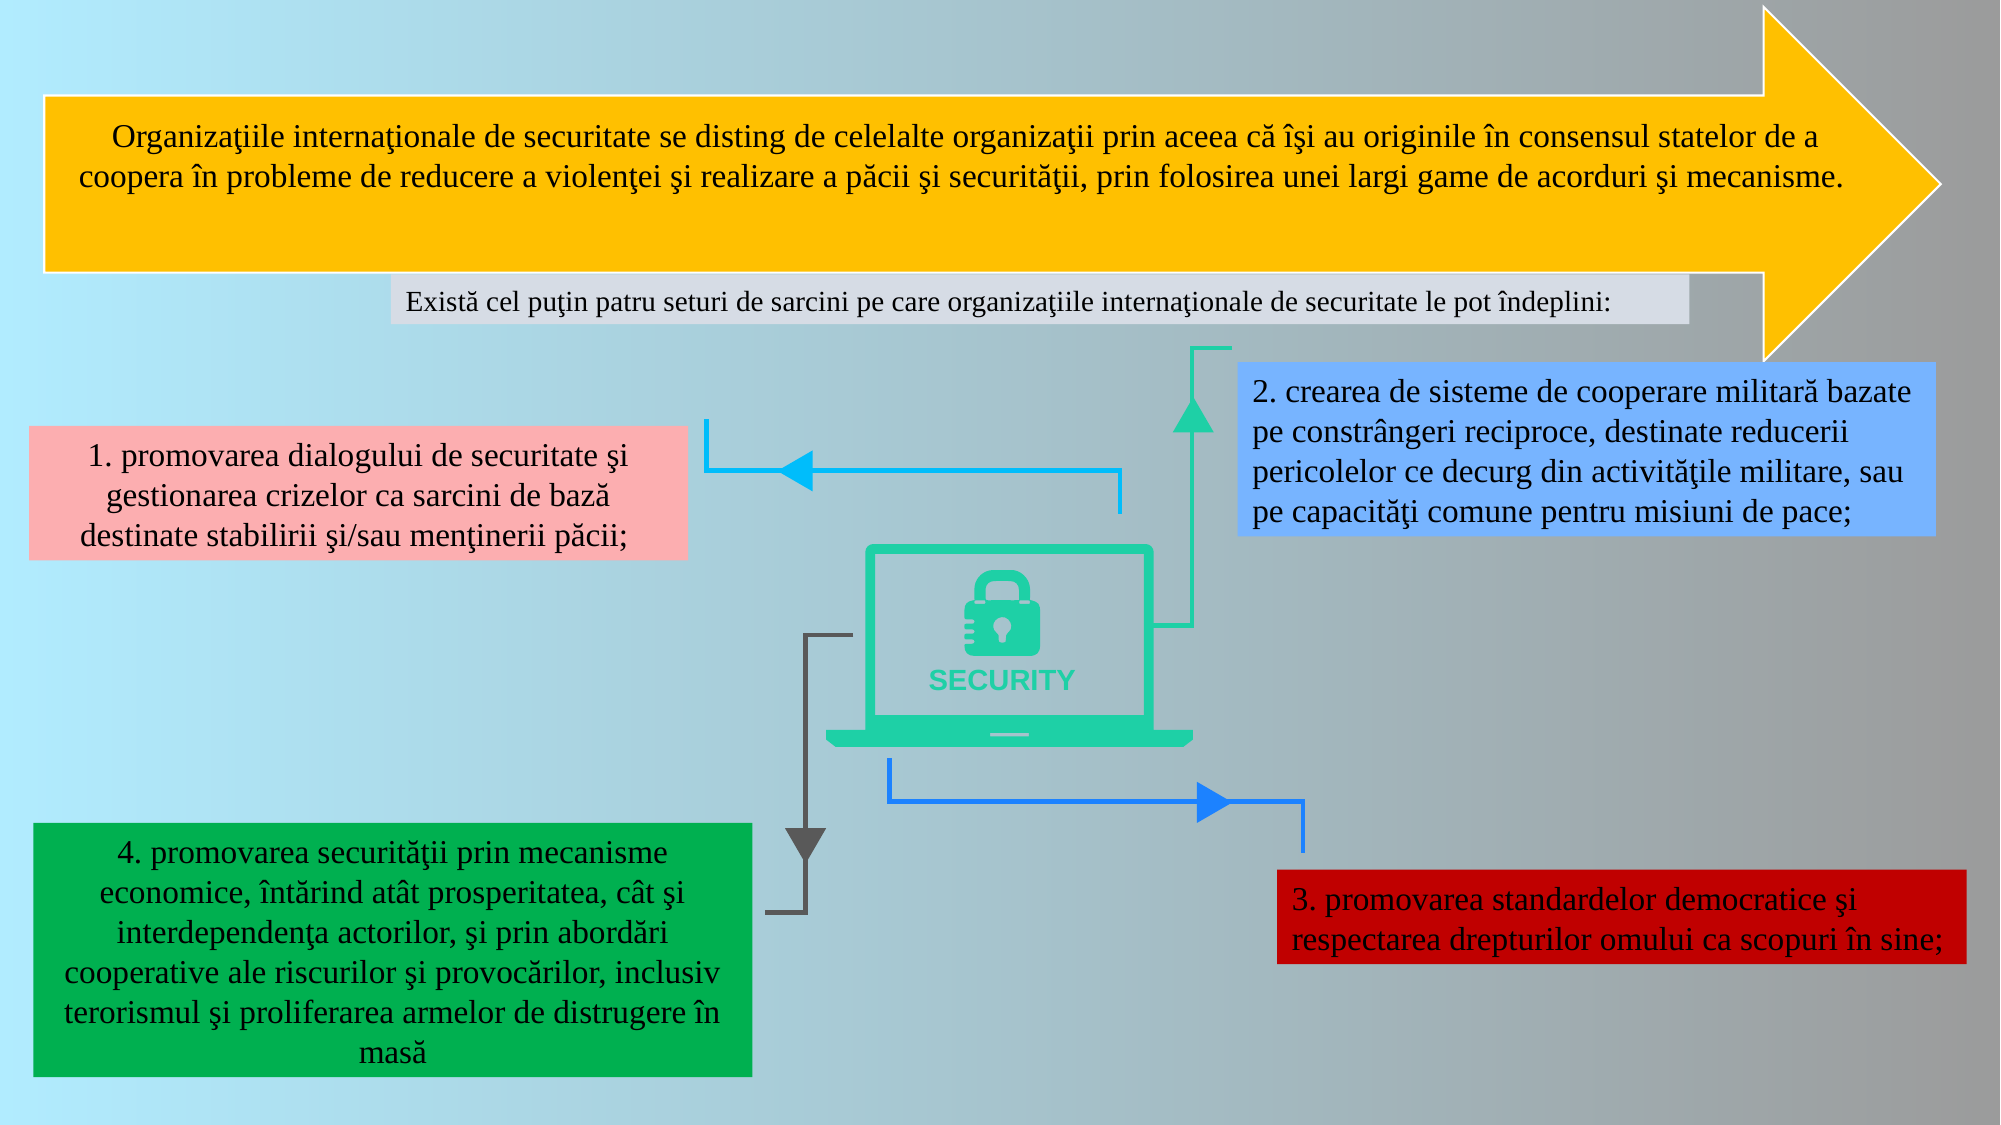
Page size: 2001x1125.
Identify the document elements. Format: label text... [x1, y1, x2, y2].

text_box [854, 542, 1194, 748]
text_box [1143, 369, 1233, 626]
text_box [764, 635, 854, 913]
text_box 2. crearea de sisteme de cooperare militară bazate pe constrângeri reciproce, destinate reducerii pericolelor ce decurg din activităţile militare, sau pe capacităţi comune pentru misiuni de pace; [1237, 369, 1936, 537]
text_box 4. promovarea securităţii prin mecanisme economice, întărind atât prosperitatea, cât şi interdependenţa actorilor, şi prin abordări cooperative ale riscurilor şi provocărilor, inclusiv terorismul şi proliferarea armelor de distrugere în masă [33, 822, 753, 1078]
text_box SECURITY [894, 653, 1110, 704]
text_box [706, 419, 1120, 514]
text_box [889, 758, 1304, 853]
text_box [44, 6, 1941, 369]
text_box [964, 570, 1041, 656]
text_box 3. promovarea standardelor democratice şi respectarea drepturilor omului ca scopuri în sine; [1277, 869, 1967, 965]
text_box 1. promovarea dialogului de securitate şi gestionarea crizelor ca sarcini de bază destinate stabilirii şi/sau menţinerii păcii; [29, 425, 689, 561]
